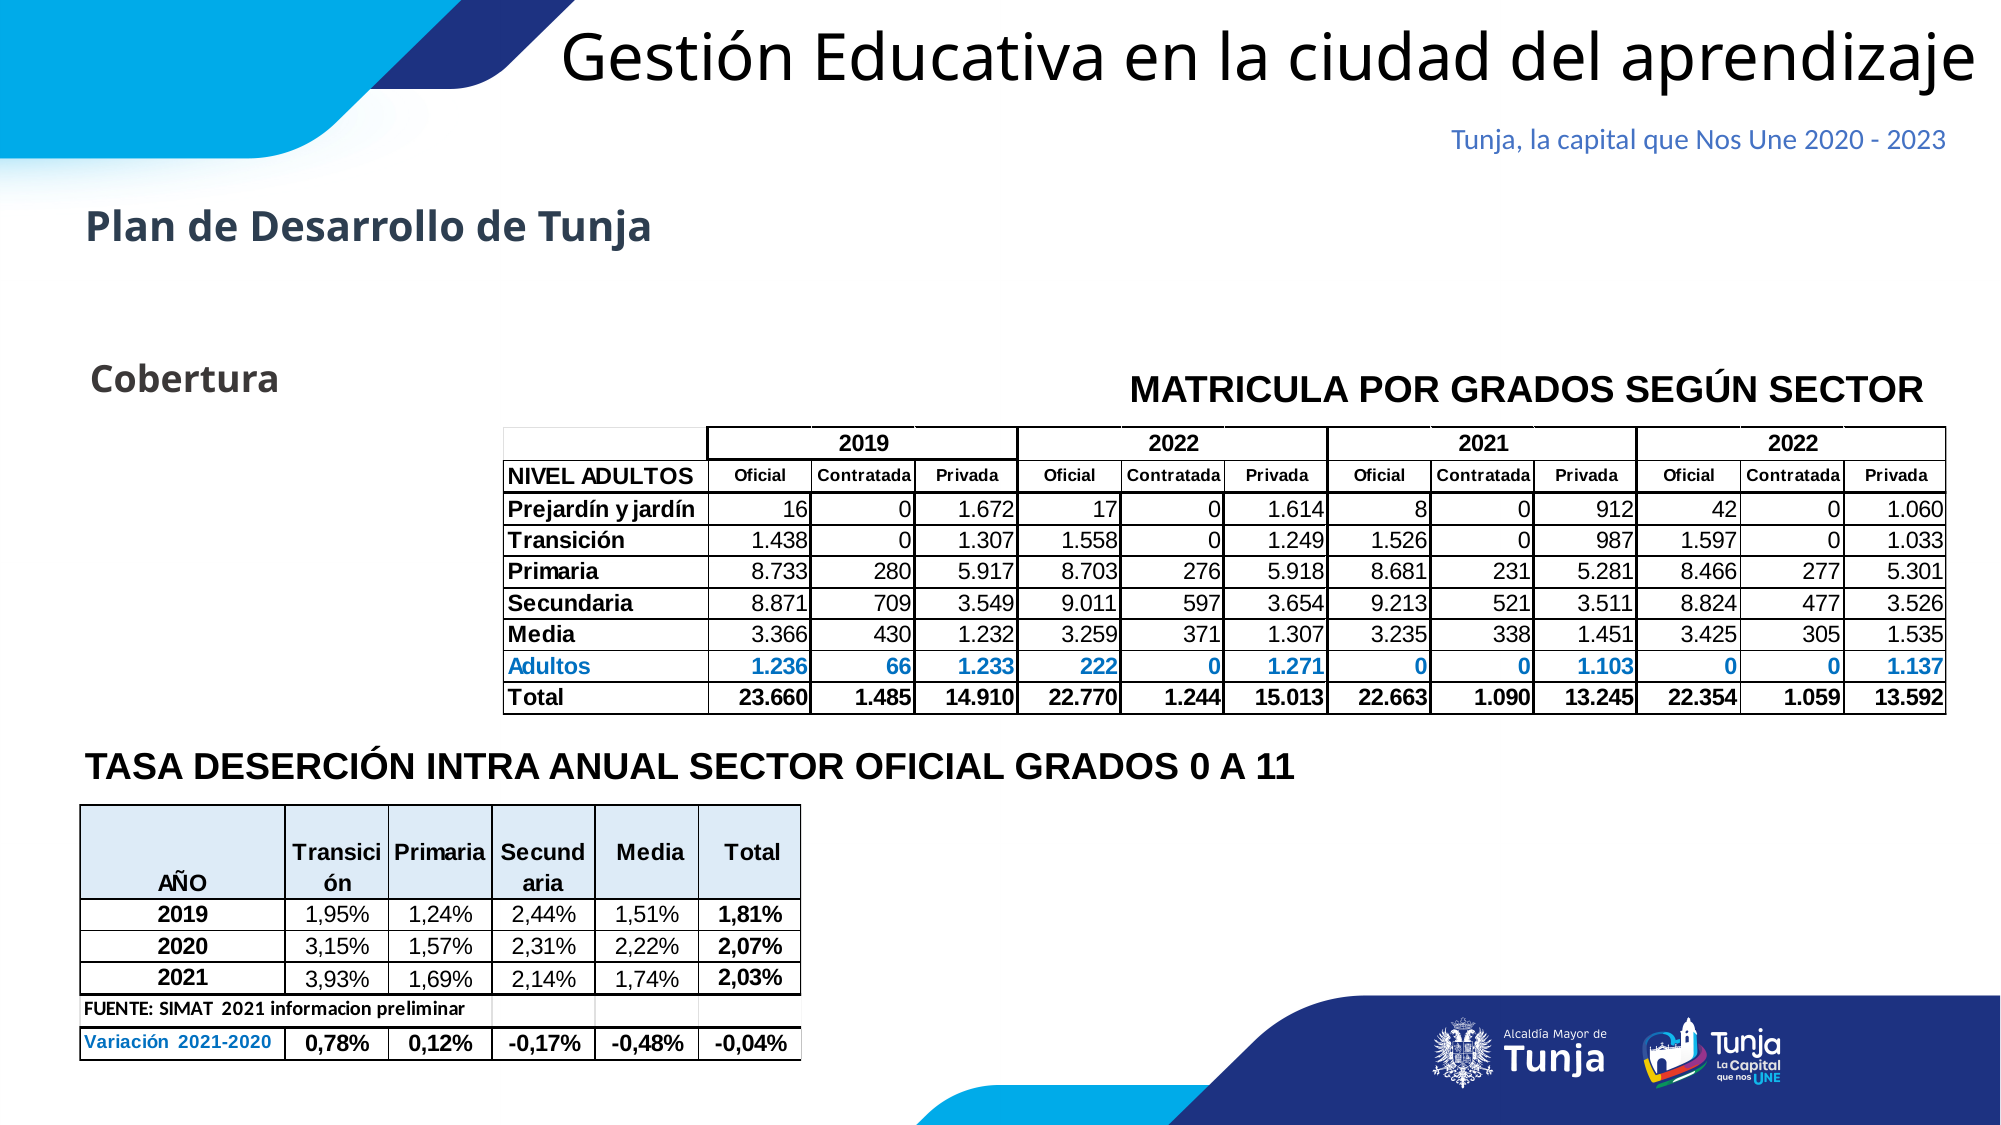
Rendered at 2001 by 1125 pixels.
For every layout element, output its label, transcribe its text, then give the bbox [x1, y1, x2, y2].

text_box Plan de Desarrollo de Tunja [70, 192, 1963, 257]
text_box Gestión Educativa en la ciudad del aprendizaje [541, 0, 1998, 103]
picture [0, 0, 2001, 1125]
text_box Cobertura [0, 347, 1006, 407]
text_box TASA DESERCIÓN INTRA ANUAL SECTOR OFICIAL GRADOS 0 A 11 [70, 734, 1433, 795]
text_box MATRICULA POR GRADOS SEGÚN SECTOR [948, 357, 1949, 418]
subtitle Tunja, la capital que Nos Une 2020 - 2023 [355, 116, 1963, 164]
